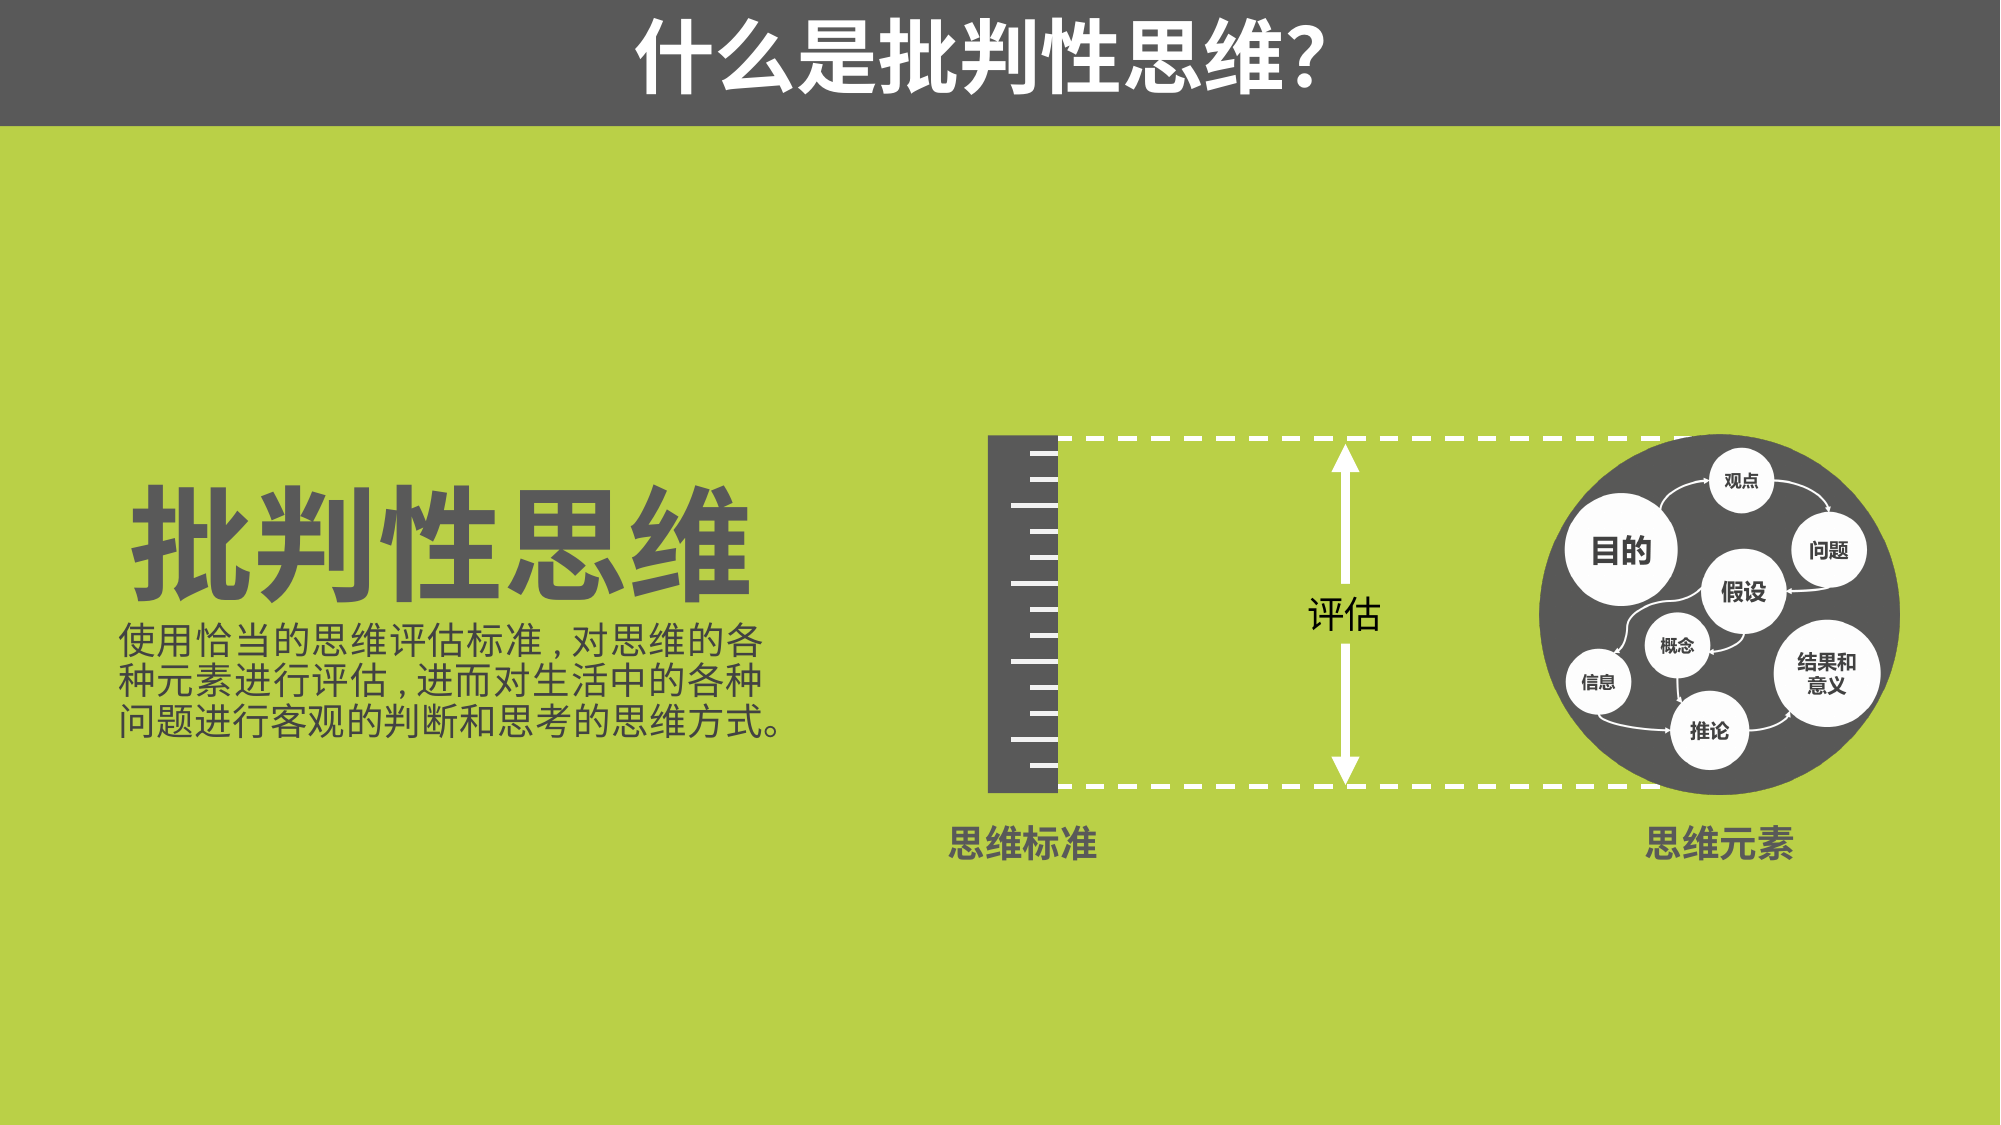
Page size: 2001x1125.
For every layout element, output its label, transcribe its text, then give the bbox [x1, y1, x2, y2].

text_box [0, 0, 2000, 127]
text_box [103, 434, 1900, 874]
text_box 什么是批判性思维？ [423, 9, 1577, 113]
